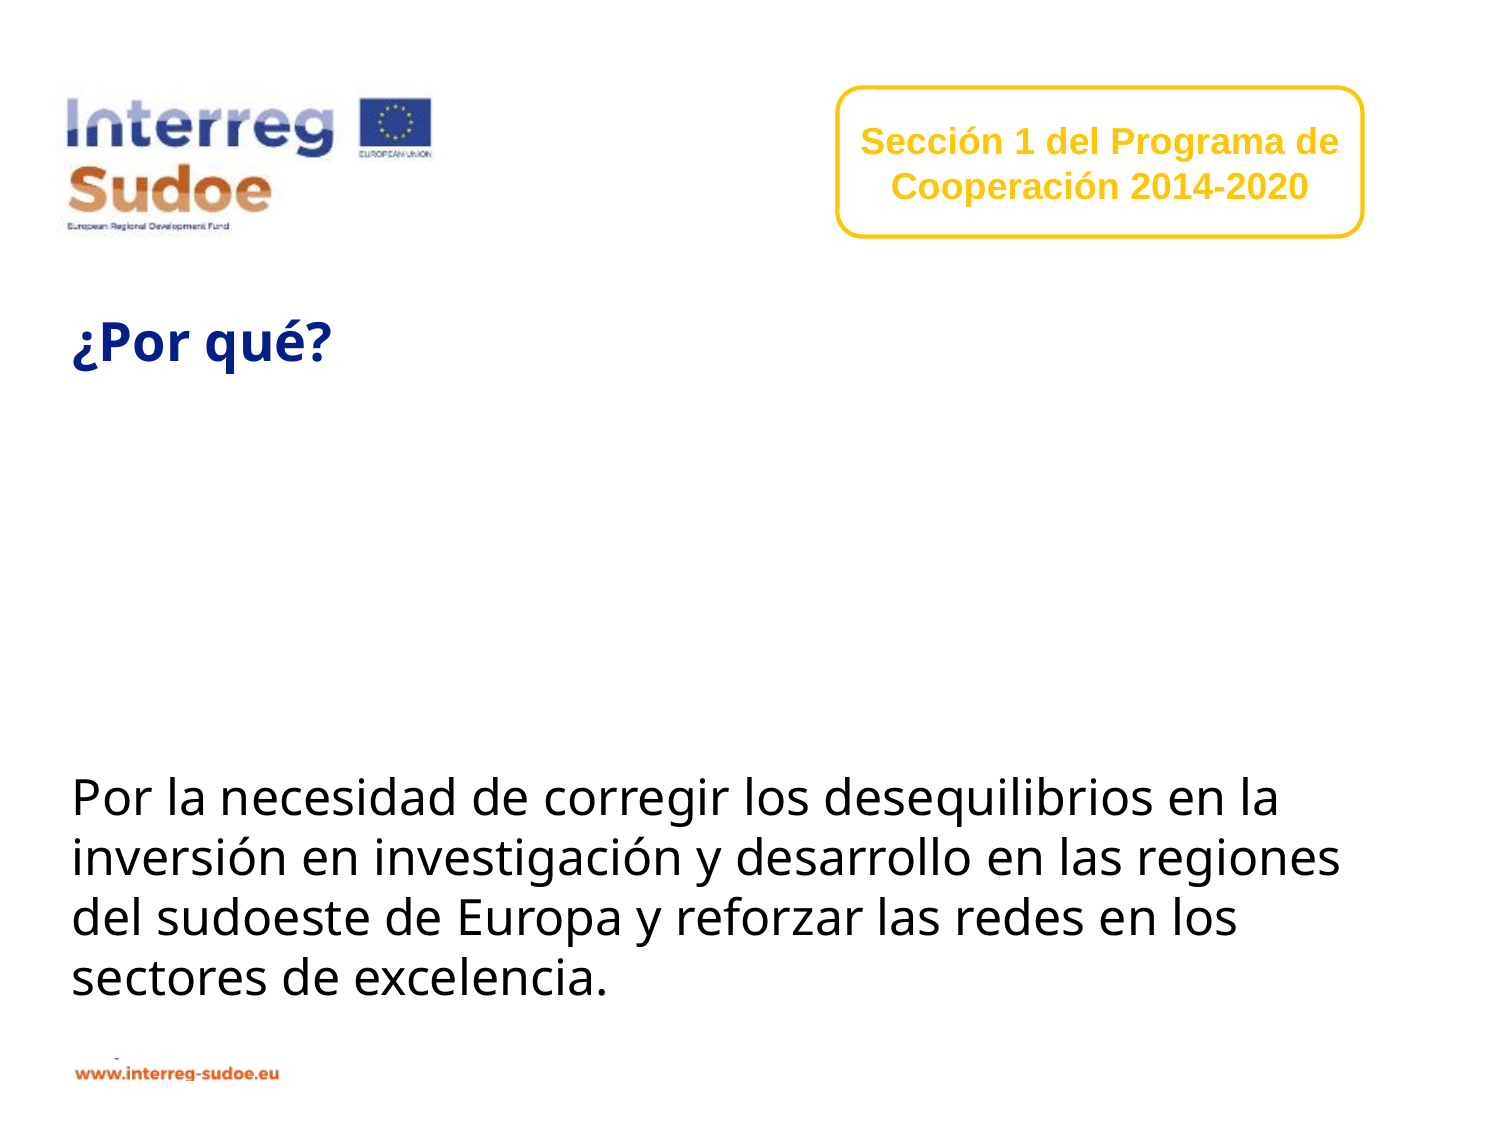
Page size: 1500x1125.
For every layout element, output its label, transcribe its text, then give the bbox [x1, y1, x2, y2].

list Por la necesidad de corregir los desequilibrios en la inversión en investigación y desarrollo en las regiones del sudoeste de Europa y reforzar las redes en los sectores de excelencia. [56, 488, 1438, 1013]
title ¿Por qué? [57, 299, 1438, 450]
picture [32, 62, 467, 264]
text_box Sección 1 del Programa de Cooperación 2014-2020 [835, 85, 1365, 239]
